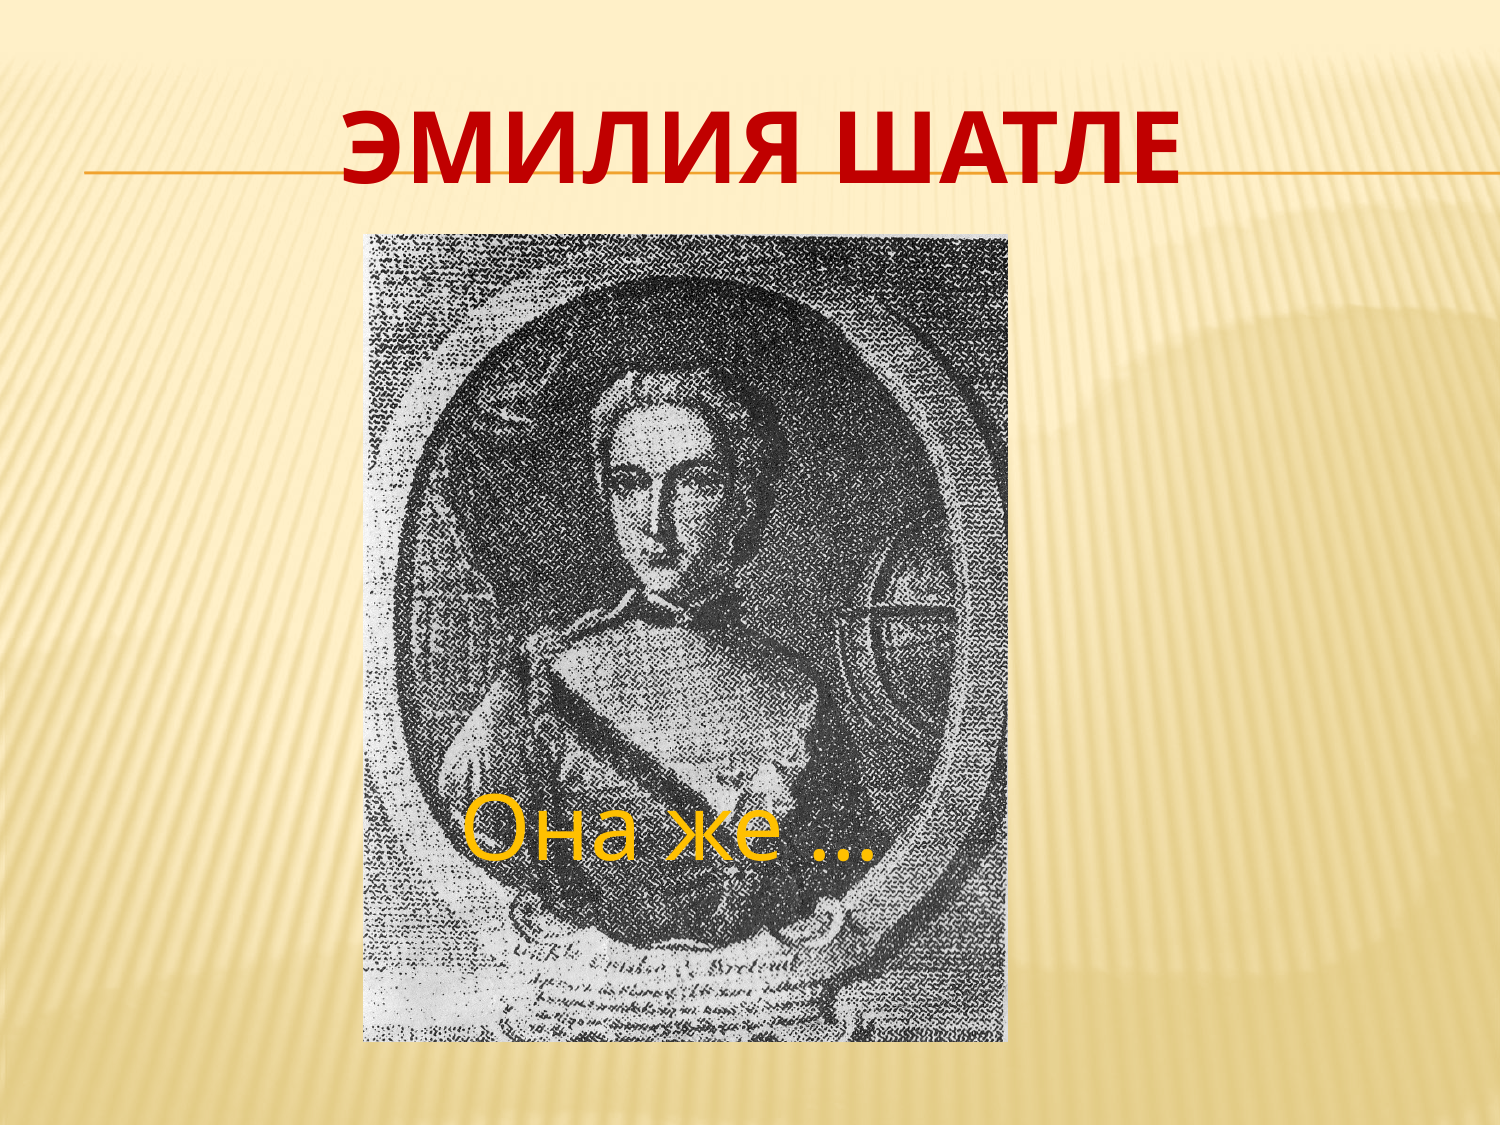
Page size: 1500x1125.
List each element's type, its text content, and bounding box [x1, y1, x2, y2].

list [362, 234, 1009, 1042]
title Эмилия Шатле [50, 75, 1475, 213]
